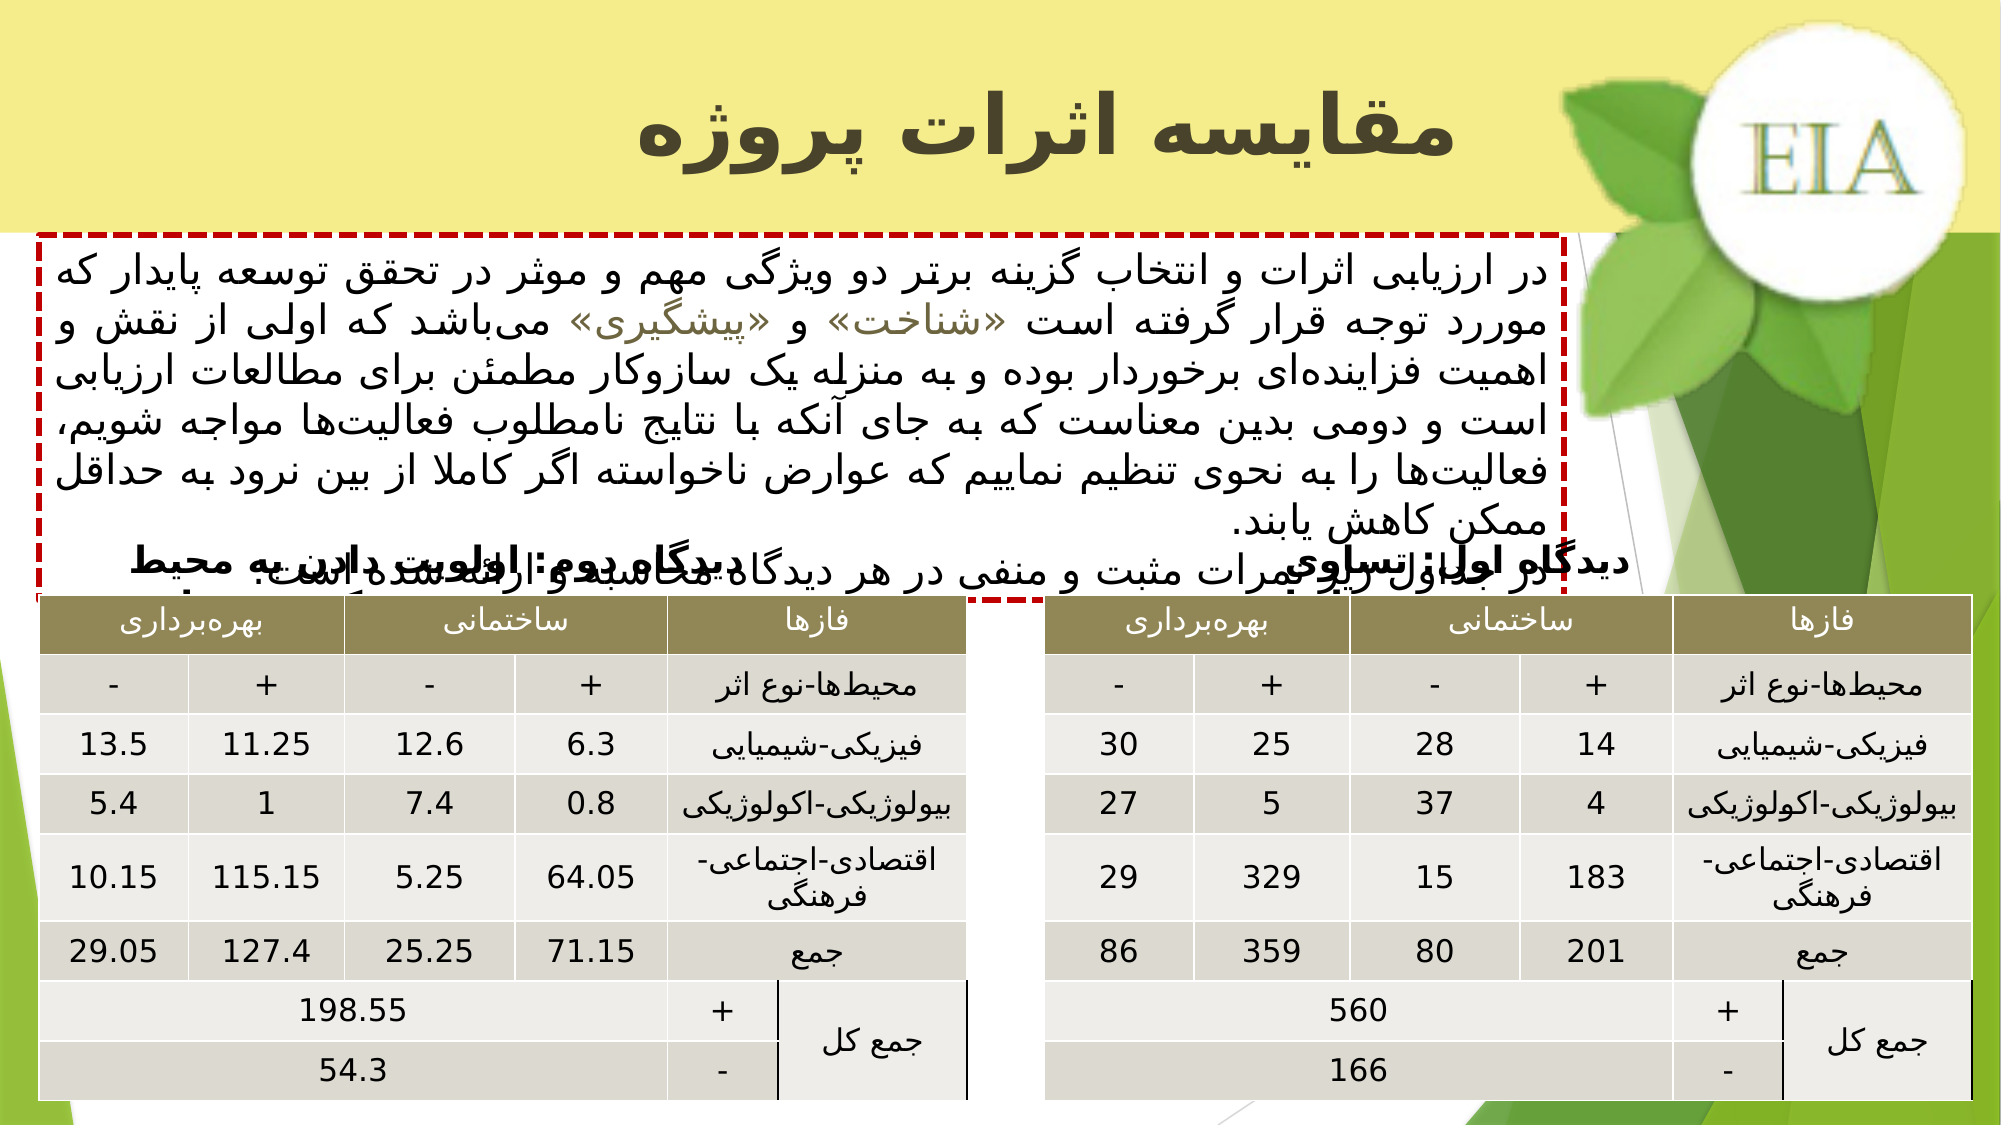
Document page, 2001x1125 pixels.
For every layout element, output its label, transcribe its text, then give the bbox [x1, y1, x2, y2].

table_cell فیزیکی-شیمیایی [668, 715, 966, 773]
table_cell محیط‌ها-نوع اثر [668, 655, 966, 713]
table_cell فیزیکی-شیمیایی [1674, 715, 1971, 773]
table_cell - [1045, 655, 1193, 713]
table_cell 5.4 [40, 775, 188, 833]
table_cell 29.05 [40, 922, 188, 980]
table_cell 5.25 [345, 835, 514, 920]
table_cell 198.55 [40, 982, 667, 1040]
table_cell 5 [1195, 775, 1349, 833]
table_cell بیولوژیکی-اکولوژیکی [1674, 775, 1971, 833]
table_cell 37 [1351, 775, 1519, 833]
table_cell + [516, 655, 667, 713]
table_cell 71.15 [516, 922, 667, 980]
table_cell 10.15 [40, 835, 188, 920]
table_cell 4 [1521, 775, 1672, 833]
table_cell بیولوژیکی-اکولوژیکی [668, 775, 966, 833]
table_cell 13.5 [40, 715, 188, 773]
table_cell 27 [1045, 775, 1193, 833]
table_cell 115.15 [189, 835, 344, 920]
table_cell 14 [1521, 715, 1672, 773]
table_cell + [1521, 655, 1672, 713]
table_cell 201 [1521, 922, 1672, 980]
table_cell - [345, 655, 514, 713]
table_cell 54.3 [40, 1042, 667, 1100]
table_cell 6.3 [516, 715, 667, 773]
table_cell 29 [1045, 835, 1193, 920]
table_cell 25.25 [345, 922, 514, 980]
table_cell محیط‌ها-نوع اثر [1674, 655, 1971, 713]
table_cell اقتصادی-اجتماعی-فرهنگی [668, 835, 966, 920]
text_box مقایسه اثرات پروژه [452, 63, 1475, 179]
table_cell 15 [1351, 835, 1519, 920]
table_cell + [189, 655, 344, 713]
table_header فازها [1674, 596, 1971, 654]
text_box دیدگاه دوم: اولویت دادن به محیط فیزیکی-شیمیایی [113, 528, 843, 594]
table_header فازها [668, 596, 966, 654]
table_cell 329 [1195, 835, 1349, 920]
table_cell - [1351, 655, 1519, 713]
table_cell - [1674, 1042, 1782, 1100]
table_cell 30 [1045, 715, 1193, 773]
table_cell اقتصادی-اجتماعی-فرهنگی [1674, 835, 1971, 920]
table_cell 166 [1045, 1042, 1672, 1100]
table_cell 86 [1045, 922, 1193, 980]
table_cell + [1195, 655, 1349, 713]
text_box دیدگاه اول: تساوی محیط‌ها [1269, 528, 1718, 594]
table_cell + [668, 982, 777, 1040]
table_cell 7.4 [345, 775, 514, 833]
table_header بهره‌برداری [1045, 596, 1349, 654]
table_cell جمع کل [1784, 982, 1971, 1100]
text_box در ارزیابی اثرات و انتخاب گزینه برتر دو ویژگی مهم و موثر در تحقق توسعه پایدار که موررد توجه قرار گرفته است «شناخت» و «پیشگیری» می‌باشد که اولی از نقش و اهمیت فزاینده‌ای برخوردار بوده و به منزله یک ساز‌وکار مطمئن برای مطالعات ارزیابی است و دومی بدین معناست که به جای ‌آنکه با نتایج نامطلوب فعالیت‌ها مواجه شویم، فعالیت‌ها را به نحوی تنظیم نماییم که عوارض ناخواسته اگر کاملا از بین نرود به حداقل ممکن کاهش یابند. در جداول زیر نمرات مثبت و منفی در هر دیدگاه محاسبه و ارائه شده است. [38, 235, 1564, 601]
table_cell 12.6 [345, 715, 514, 773]
table_cell 0.8 [516, 775, 667, 833]
table_cell + [1674, 982, 1782, 1040]
table_cell جمع کل [779, 982, 966, 1100]
picture [1522, 15, 1982, 450]
table_cell 64.05 [516, 835, 667, 920]
table_header بهره‌برداری [40, 596, 344, 654]
table_cell 560 [1045, 982, 1672, 1040]
table_cell - [40, 655, 188, 713]
table_cell 127.4 [189, 922, 344, 980]
table_cell 28 [1351, 715, 1519, 773]
table_header ساختمانی [345, 596, 667, 654]
table_cell 11.25 [189, 715, 344, 773]
table_cell جمع [1674, 922, 1971, 980]
table_cell - [668, 1042, 777, 1100]
table_cell 1 [189, 775, 344, 833]
table_cell 80 [1351, 922, 1519, 980]
table_header ساختمانی [1351, 596, 1672, 654]
table_cell جمع [668, 922, 966, 980]
table_cell 25 [1195, 715, 1349, 773]
table_cell 359 [1195, 922, 1349, 980]
table_cell 183 [1521, 835, 1672, 920]
